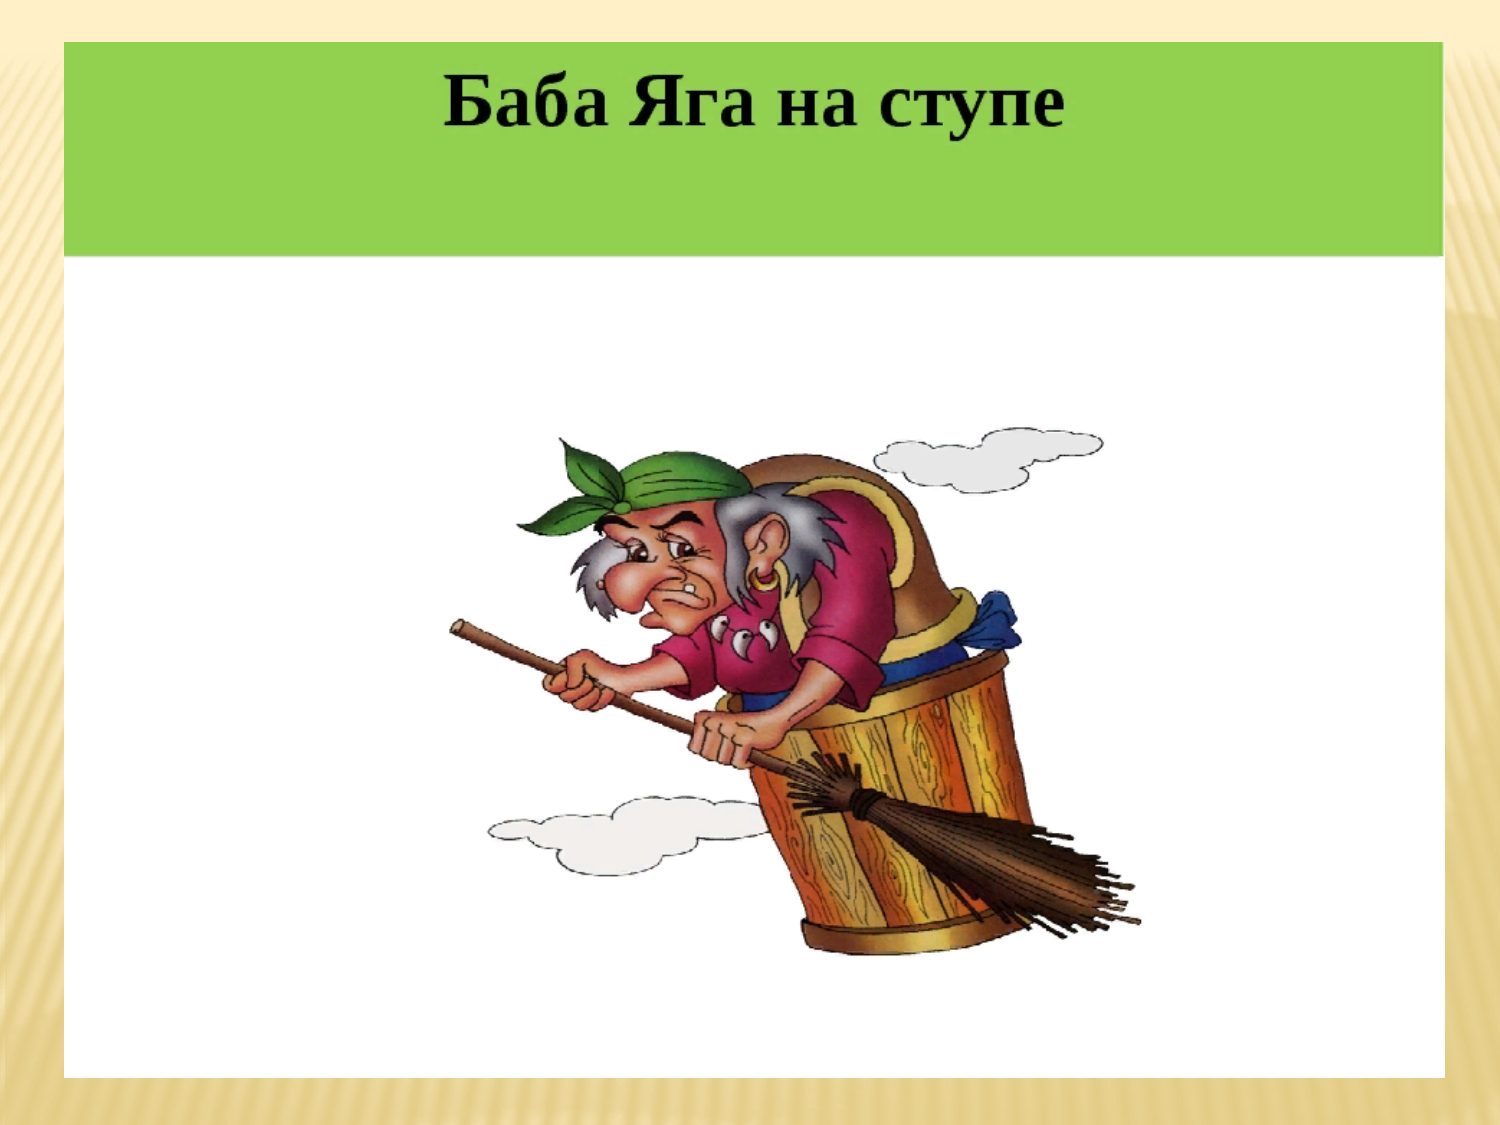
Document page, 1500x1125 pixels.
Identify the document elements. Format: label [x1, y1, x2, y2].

picture [64, 42, 1445, 1078]
